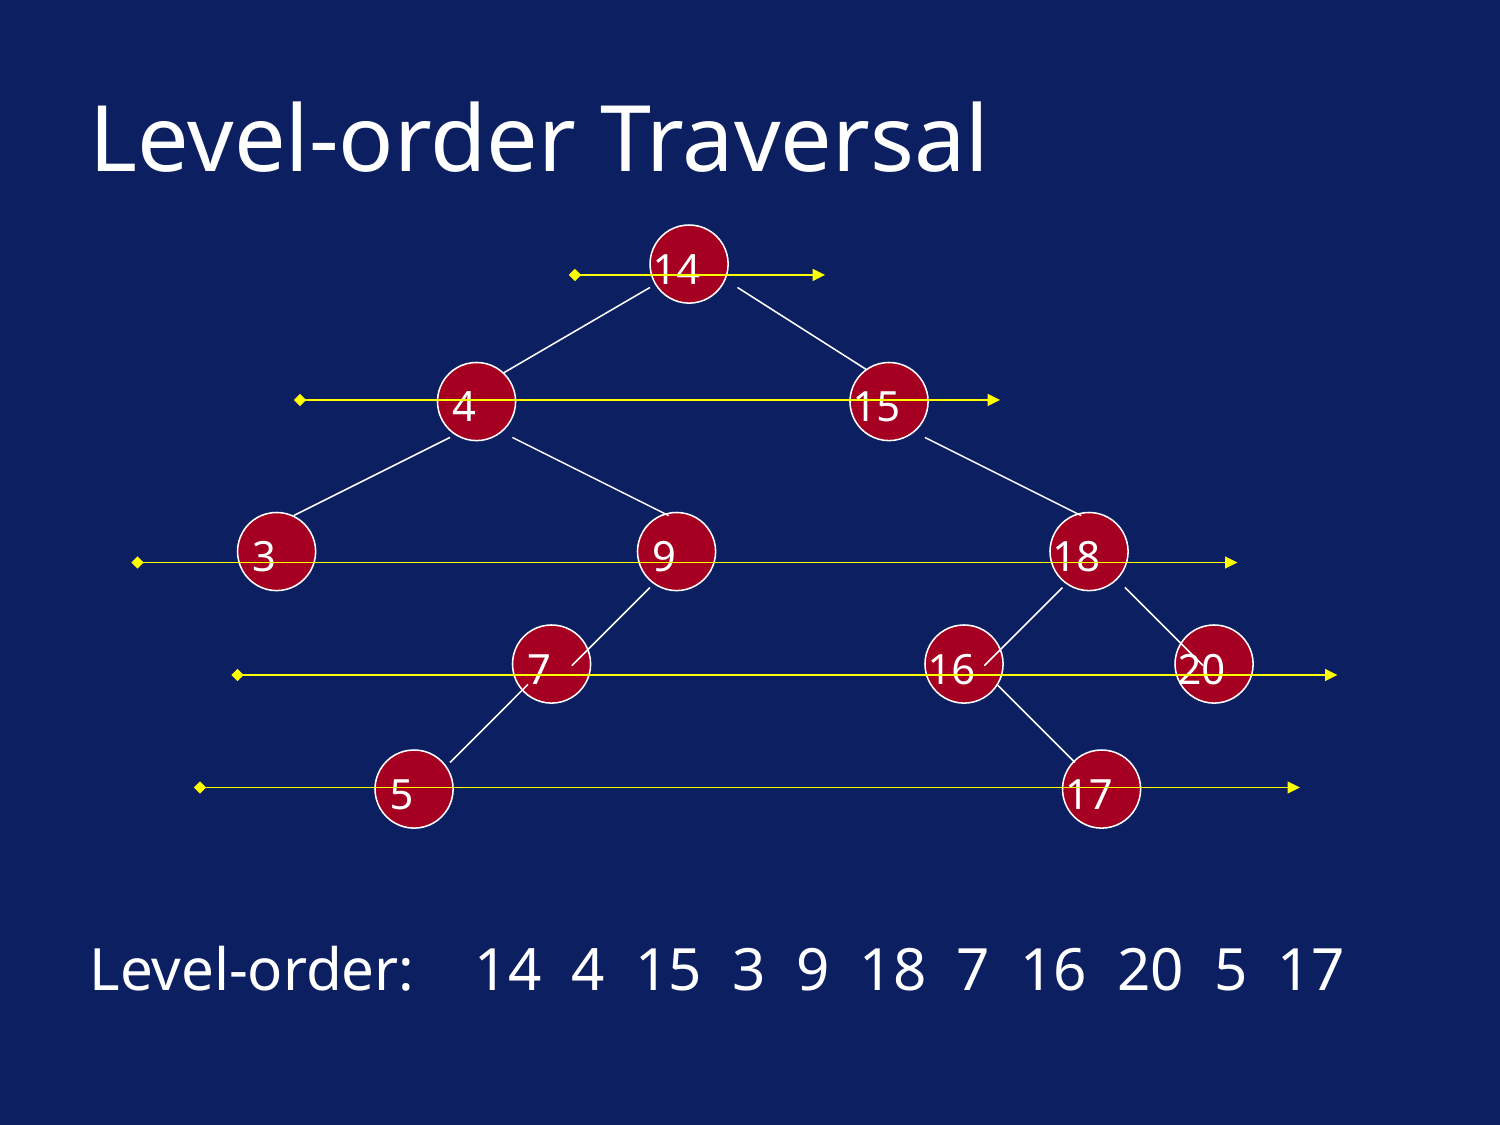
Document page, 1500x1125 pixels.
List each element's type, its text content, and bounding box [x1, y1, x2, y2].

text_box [837, 362, 1254, 674]
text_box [499, 287, 651, 360]
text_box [637, 284, 729, 314]
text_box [737, 287, 876, 376]
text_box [637, 224, 729, 274]
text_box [224, 571, 716, 786]
title Level-order Traversal [74, 59, 1425, 210]
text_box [224, 362, 716, 561]
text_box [837, 684, 1254, 786]
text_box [837, 796, 1254, 839]
text_box Level-order: 14 4 15 3 9 18 7 16 20 5 17 [74, 924, 1425, 1038]
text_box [224, 796, 716, 839]
